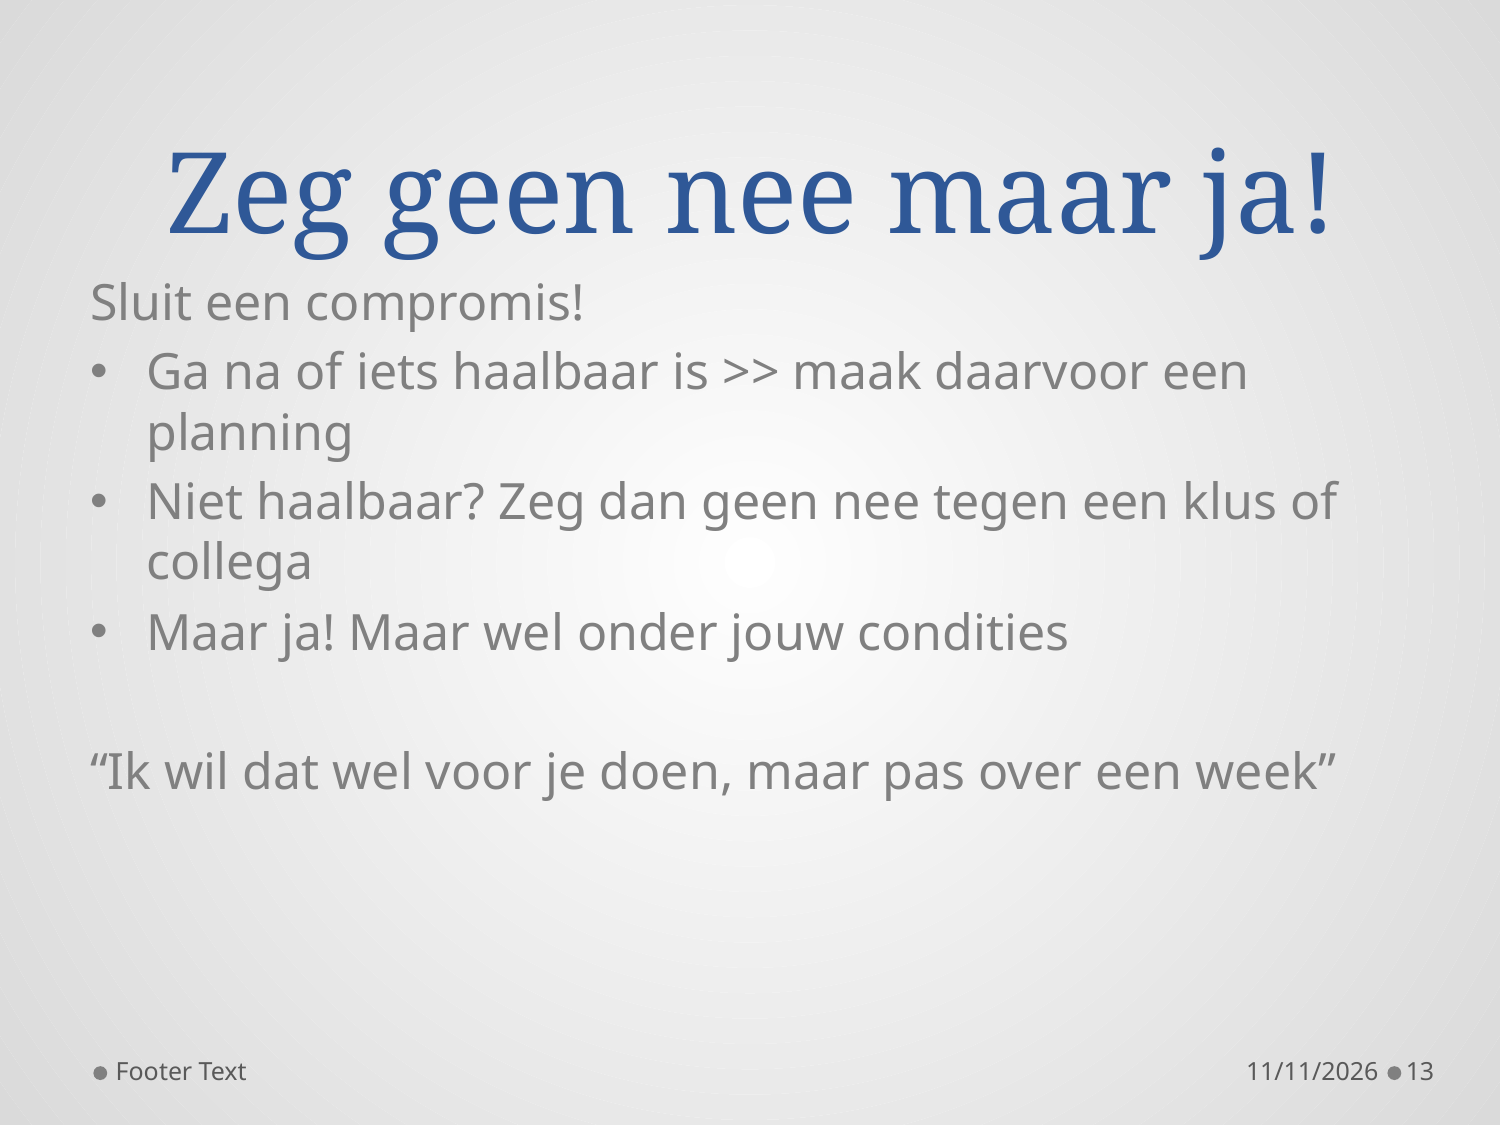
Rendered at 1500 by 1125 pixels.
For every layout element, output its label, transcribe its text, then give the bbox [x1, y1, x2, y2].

list Sluit een compromis! Ga na of iets haalbaar is >> maak daarvoor een planning Niet haalbaar? Zeg dan geen nee tegen een klus of collega Maar ja! Maar wel onder jouw condities “Ik wil dat wel voor je doen, maar pas over een week” [75, 262, 1425, 1005]
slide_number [1043, 1042, 1386, 1103]
title Zeg geen nee maar ja! [76, 1, 1427, 264]
footer Footer Text [108, 1042, 576, 1103]
slide_number 13 [1401, 1042, 1494, 1103]
